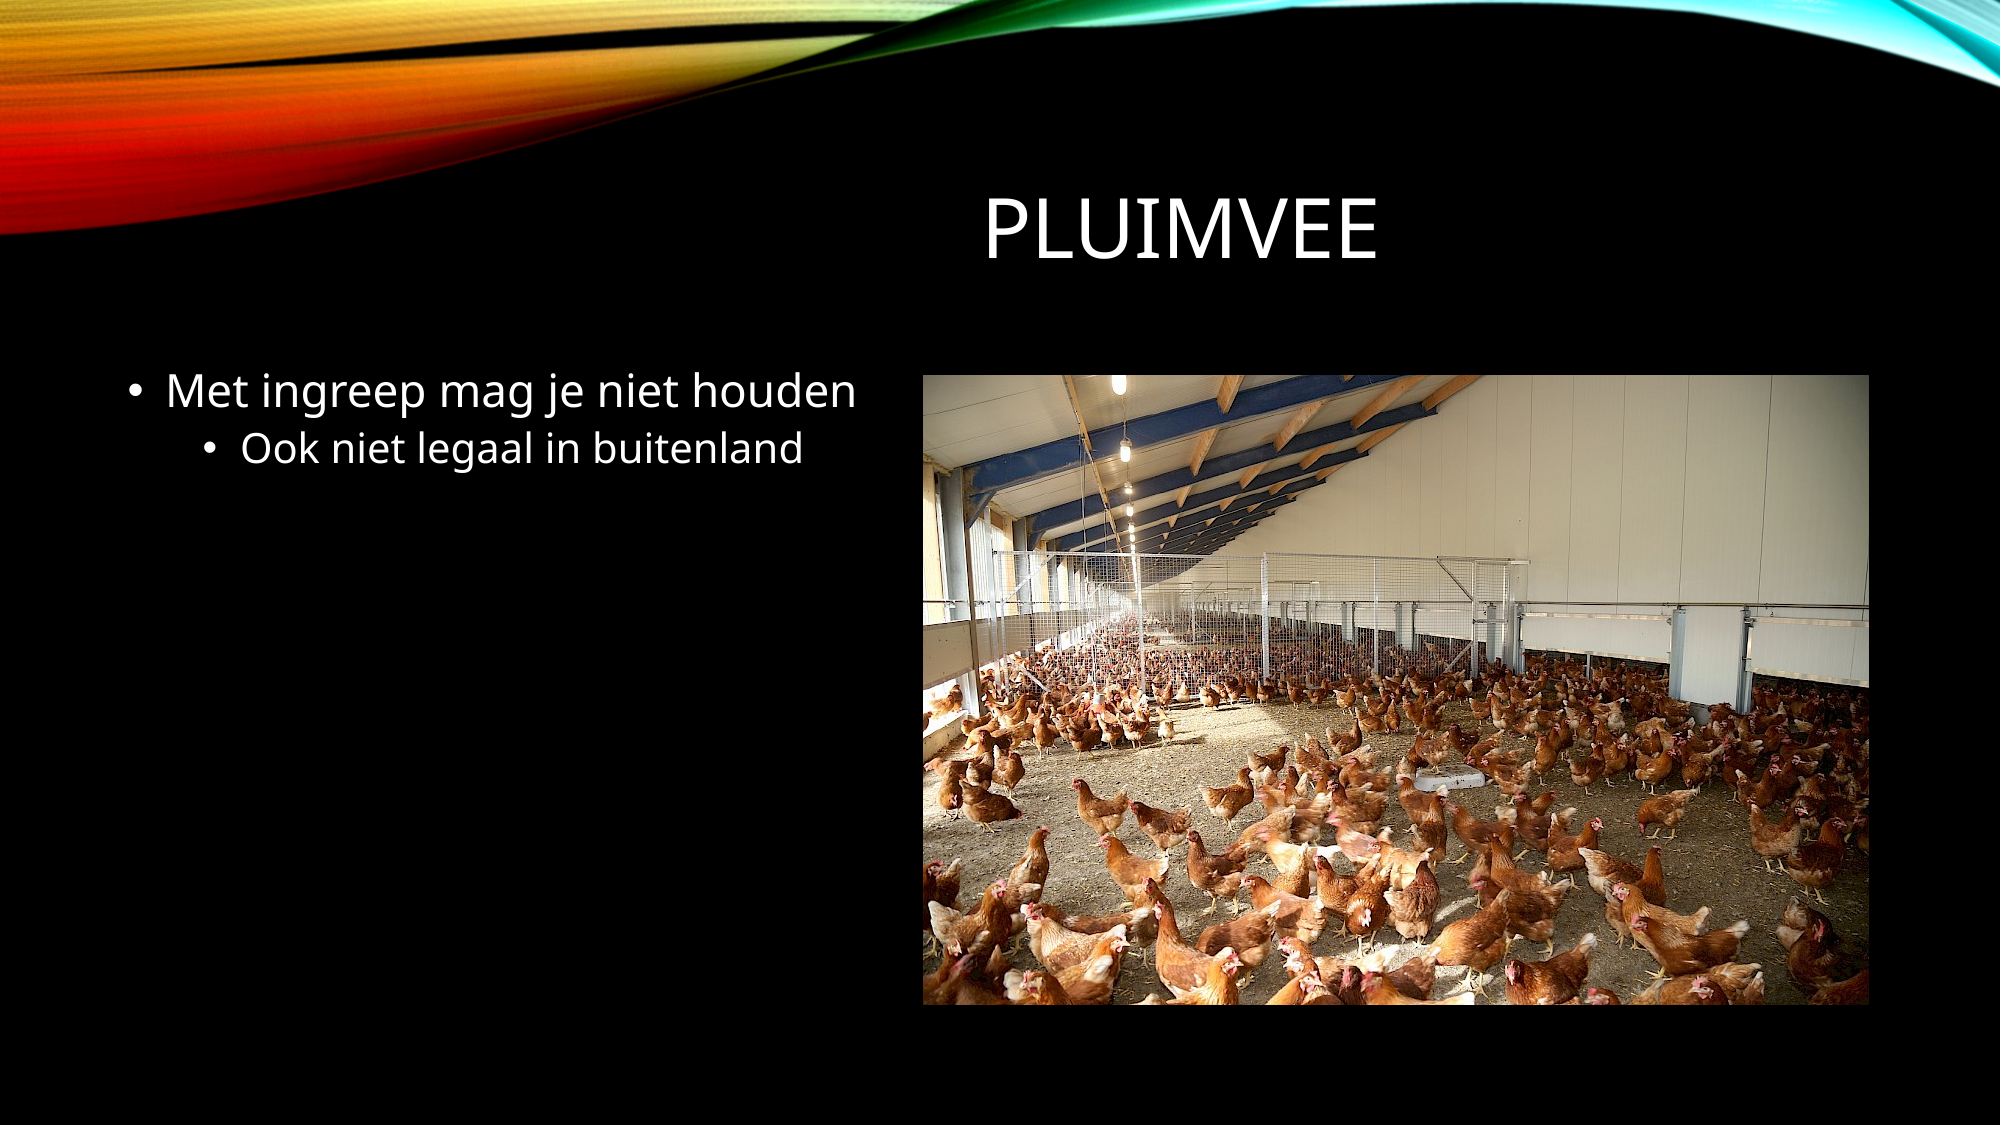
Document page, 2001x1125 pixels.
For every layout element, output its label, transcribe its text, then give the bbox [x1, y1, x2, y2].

picture [923, 375, 1869, 1006]
title Pluimvee [474, 125, 1888, 338]
picture [0, 0, 2000, 237]
list Met ingreep mag je niet houden Ook niet legaal in buitenland [112, 360, 1888, 1021]
